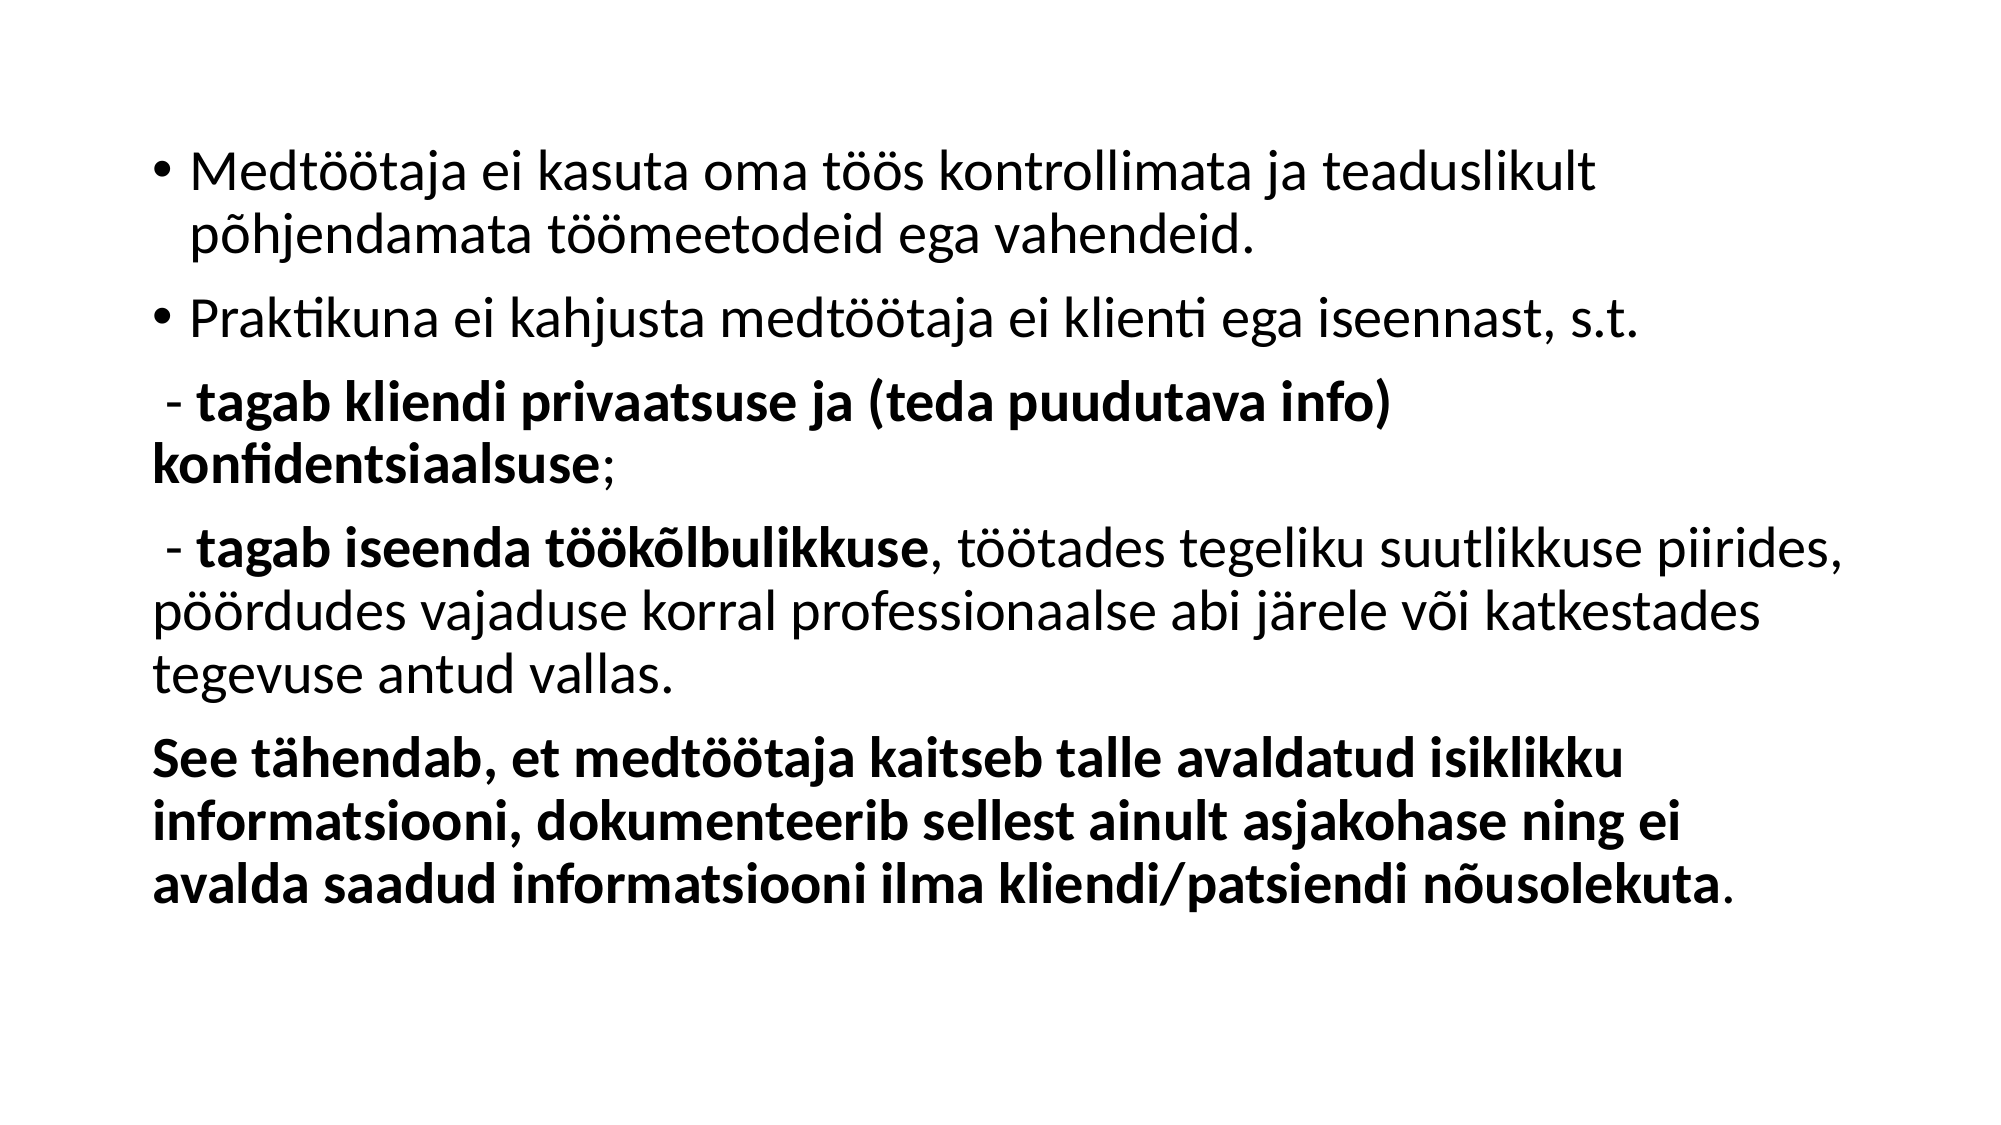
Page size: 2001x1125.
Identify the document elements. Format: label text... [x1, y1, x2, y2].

list Medtöötaja ei kasuta oma töös kontrollimata ja teaduslikult põhjendamata töömeetodeid ega vahendeid. Praktikuna ei kahjusta medtöötaja ei klienti ega iseennast, s.t. - tagab kliendi privaatsuse ja (teda puudutava info) konfidentsiaalsuse; - tagab iseenda töökõlbulikkuse, töötades tegeliku suutlikkuse piirides, pöördudes vajaduse korral professionaalse abi järele või katkestades tegevuse antud vallas. See tähendab, et medtöötaja kaitseb talle avaldatud isiklikku informatsiooni, dokumenteerib sellest ainult asjakohase ning ei avalda saadud informatsiooni ilma kliendi/patsiendi nõusolekuta. [137, 132, 1863, 1014]
